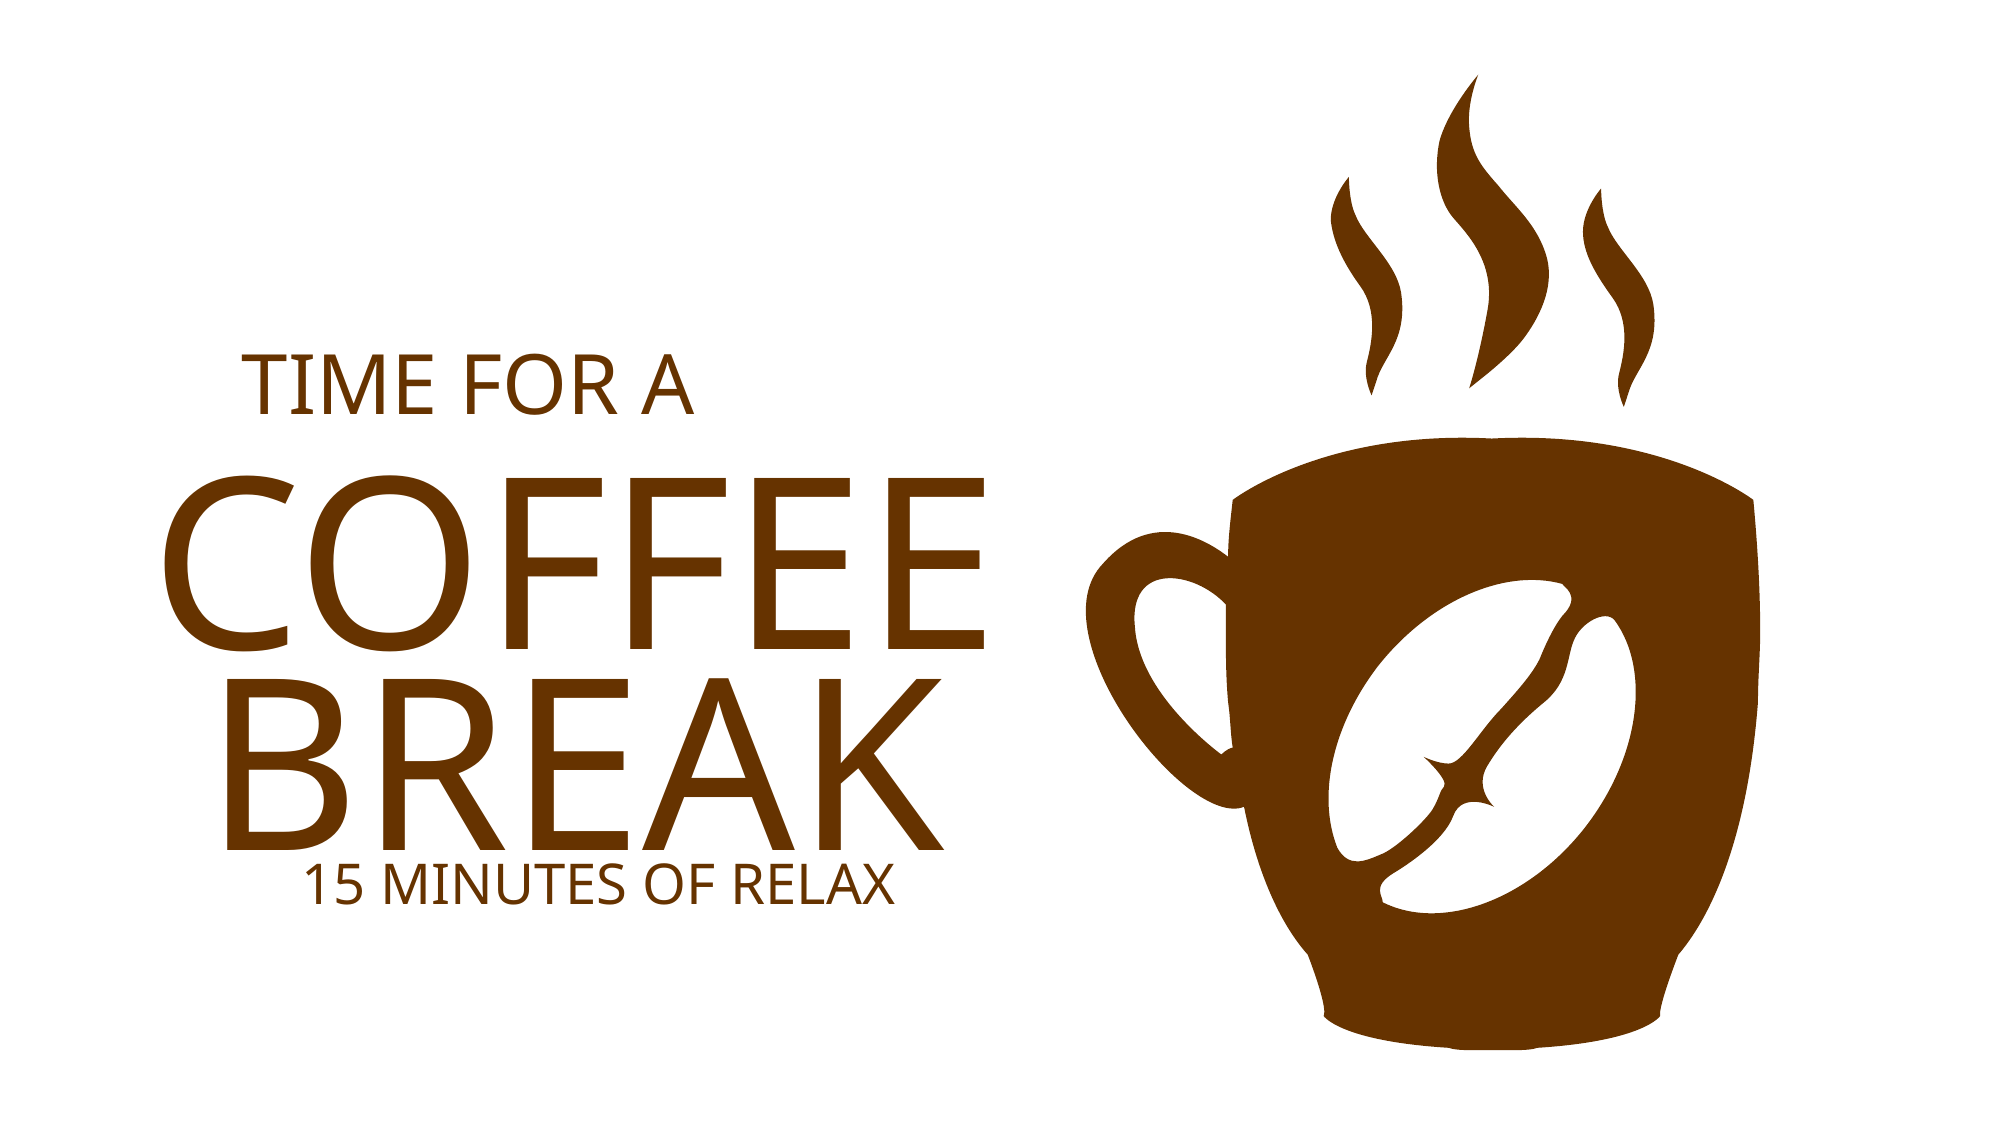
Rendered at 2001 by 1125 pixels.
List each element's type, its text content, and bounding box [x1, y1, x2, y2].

text_box COFFEE BREAK [0, 478, 1034, 901]
text_box TIME FOR A [221, 320, 976, 441]
text_box 15 MINUTES OF RELAX [43, 837, 1034, 926]
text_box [1034, 74, 1761, 1051]
